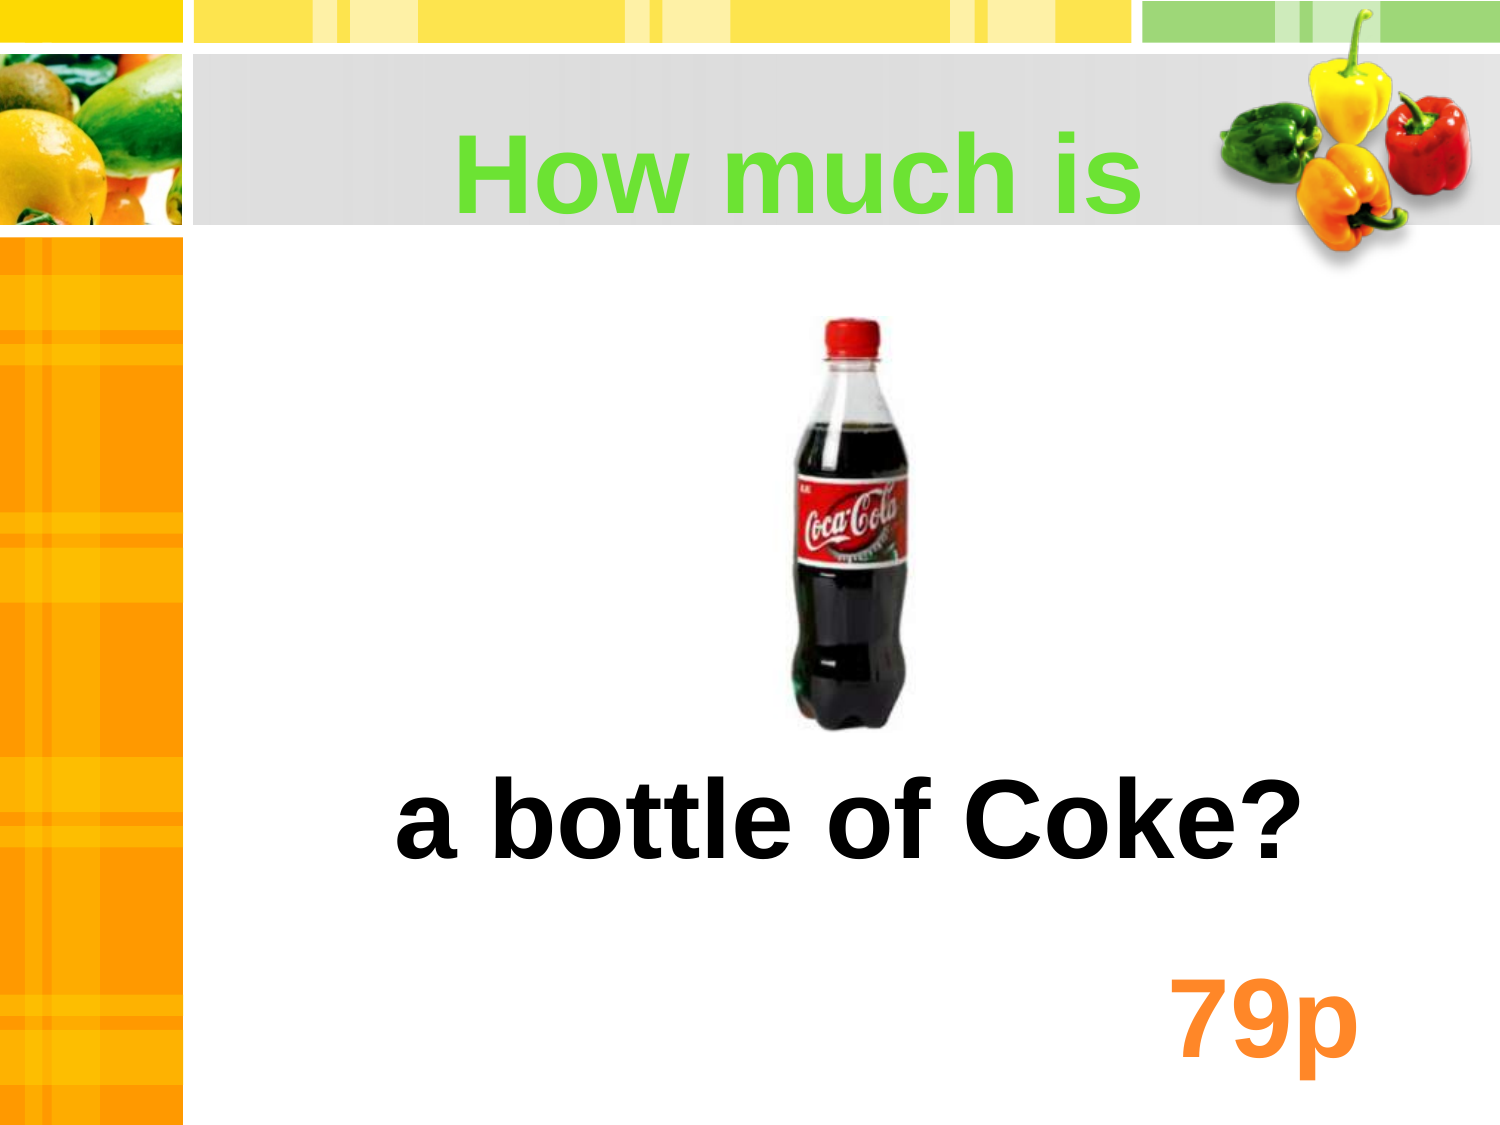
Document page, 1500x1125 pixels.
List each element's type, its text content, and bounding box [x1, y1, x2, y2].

text_box How much is [437, 93, 1193, 244]
picture [0, 54, 182, 225]
picture [585, 316, 1114, 733]
text_box a bottle of Coke? [379, 738, 1322, 888]
picture [1207, 9, 1483, 279]
text_box 79p [1152, 937, 1377, 1088]
